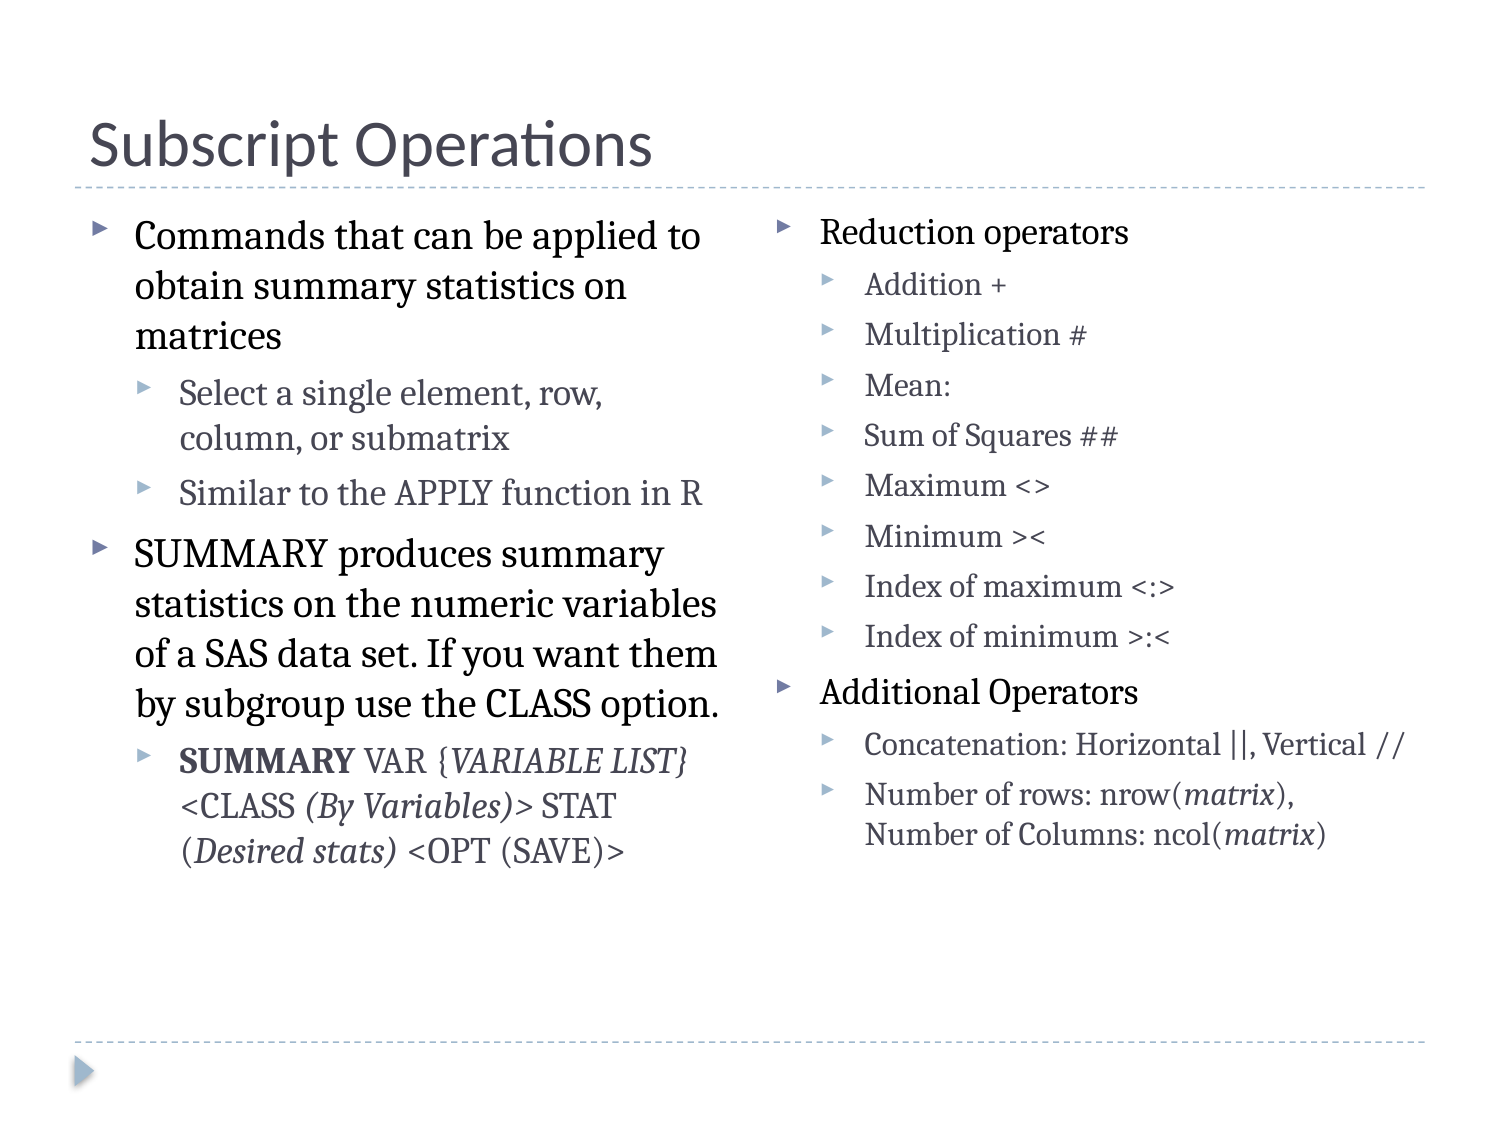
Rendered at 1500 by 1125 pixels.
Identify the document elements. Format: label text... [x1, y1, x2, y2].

title Subscript Operations [75, 37, 1425, 188]
list Commands that can be applied to obtain summary statistics on matrices Select a single element, row, column, or submatrix Similar to the APPLY function in R SUMMARY produces summary statistics on the numeric variables of a SAS data set. If you want them by subgroup use the CLASS option. SUMMARY VAR {VARIABLE LIST} <CLASS (By Variables)> STAT (Desired stats) <OPT (SAVE)> [75, 200, 738, 1010]
list Reduction operators Addition + Multiplication # Mean: Sum of Squares ## Maximum <> Minimum >< Index of maximum <:> Index of minimum >:< Additional Operators Concatenation: Horizontal ||, Vertical // Number of rows: nrow(matrix), Number of Columns: ncol(matrix) [759, 199, 1423, 1010]
